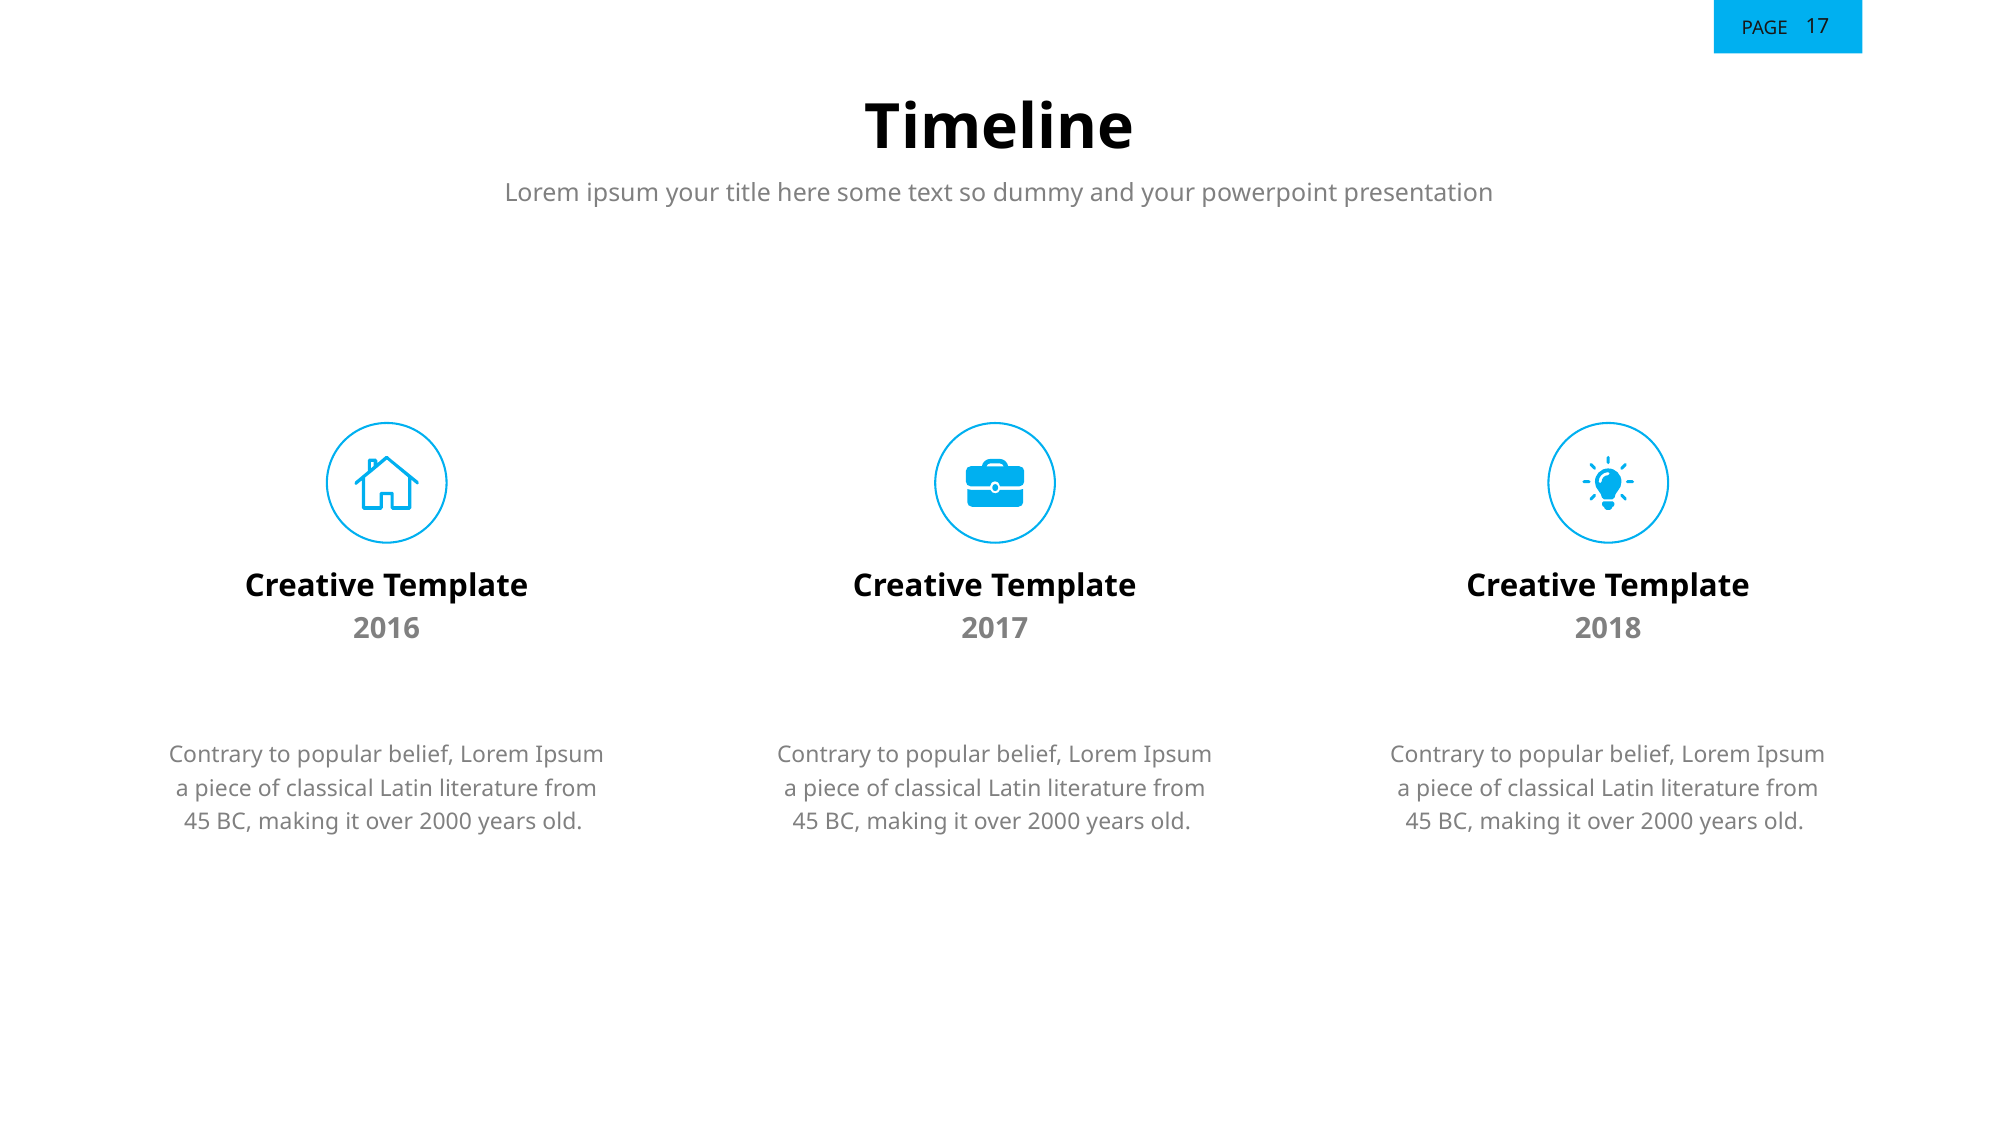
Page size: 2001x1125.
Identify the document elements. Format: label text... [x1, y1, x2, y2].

slide_number 17 [1790, 10, 1867, 43]
subtitle Lorem ipsum your title here some text so dummy and your powerpoint presentation [137, 179, 1863, 221]
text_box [149, 422, 1851, 843]
title Timeline [137, 78, 1863, 179]
